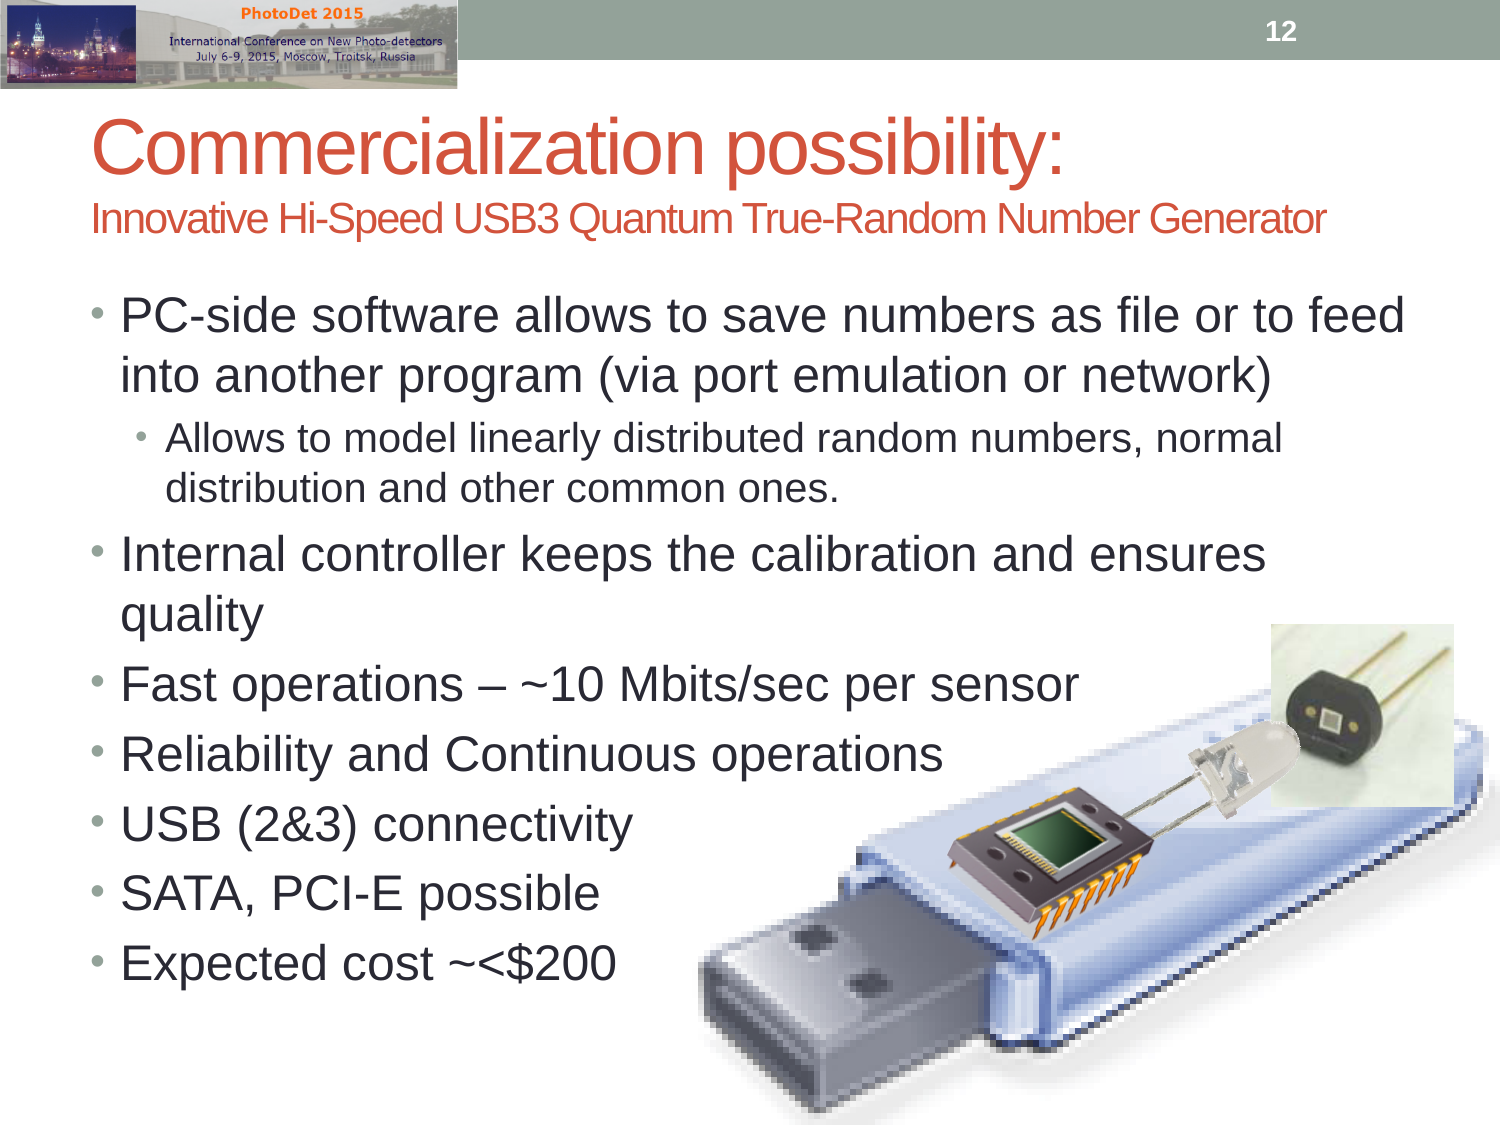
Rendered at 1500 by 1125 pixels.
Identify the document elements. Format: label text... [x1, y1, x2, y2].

list PC-side software allows to save numbers as file or to feed into another program (via port emulation or network) Allows to model linearly distributed random numbers, normal distribution and other common ones. Internal controller keeps the calibration and ensures quality Fast operations – ~10 Mbits/sec per sensor Reliability and Continuous operations USB (2&3) connectivity SATA, PCI-E possible Expected cost ~<$200 [75, 275, 1425, 1050]
picture [0, 0, 459, 89]
slide_number 12 [1250, 3, 1425, 57]
title Commercialization possibility: Innovative Hi-Speed USB3 Quantum True-Random Number Generator [75, 87, 1425, 250]
picture [662, 624, 1500, 1125]
